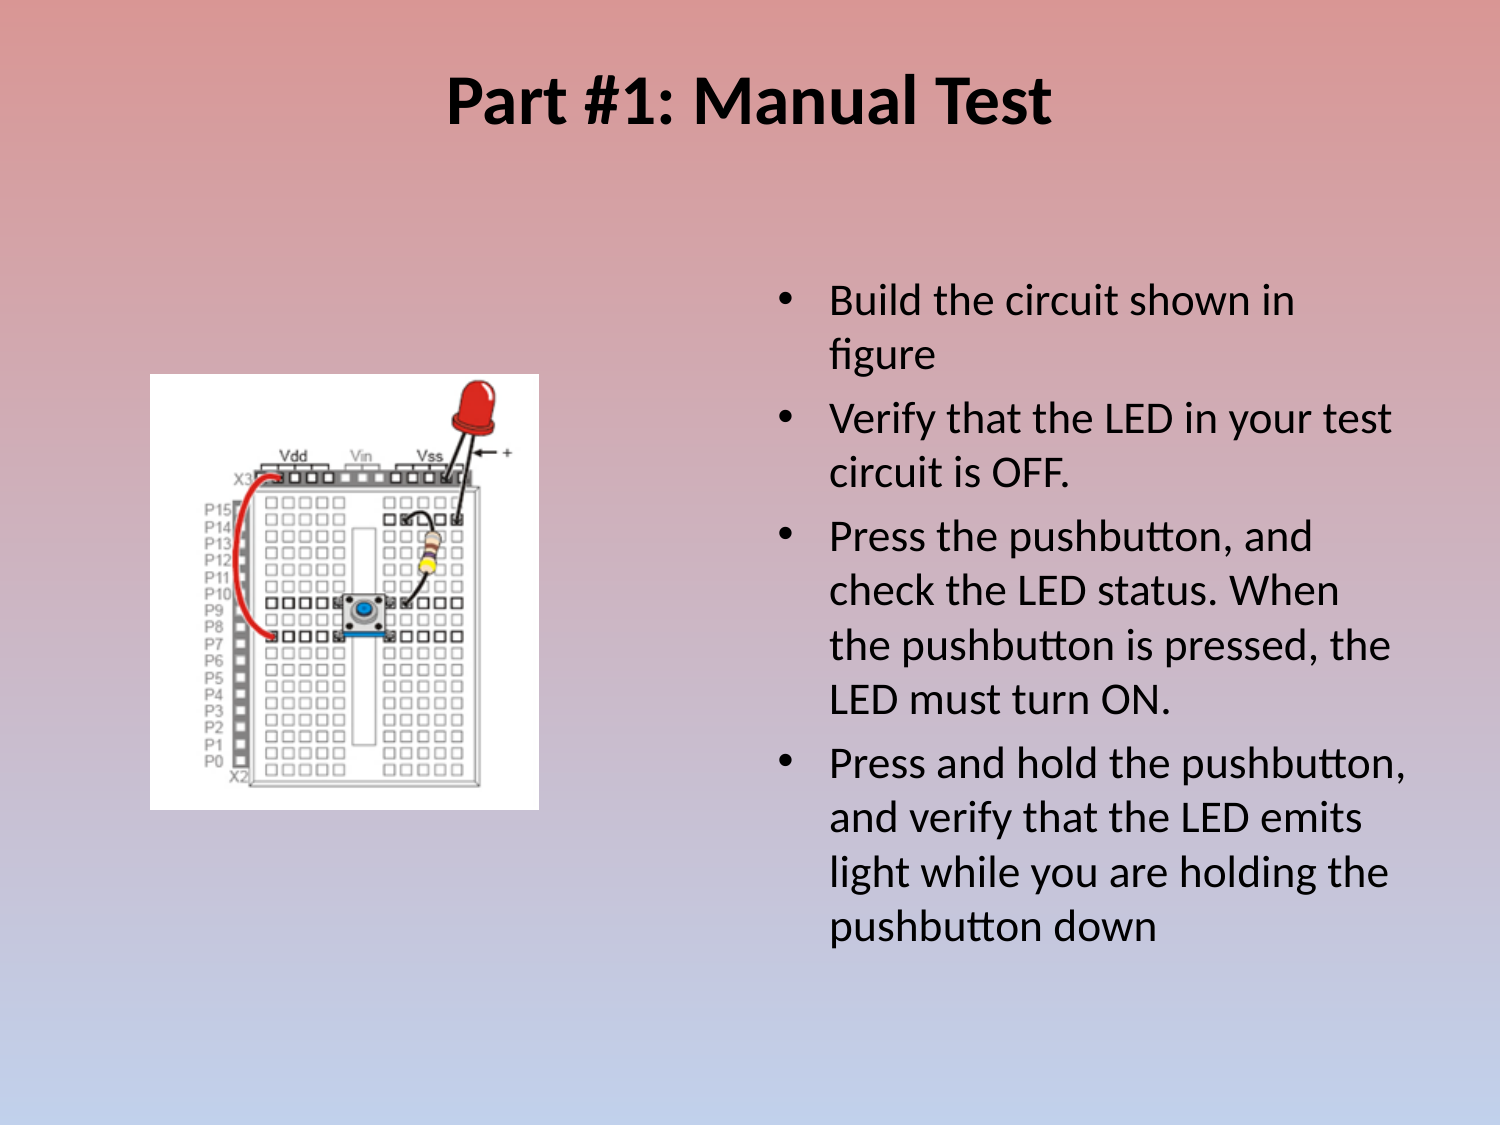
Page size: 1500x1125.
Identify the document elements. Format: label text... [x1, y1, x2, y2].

title Part #1: Manual Test [75, 45, 1425, 233]
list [149, 374, 540, 810]
list Build the circuit shown in figure Verify that the LED in your test circuit is OFF. Press the pushbutton, and check the LED status. When the pushbutton is pressed, the LED must turn ON. Press and hold the pushbutton, and verify that the LED emits light while you are holding the pushbutton down [762, 262, 1425, 1005]
